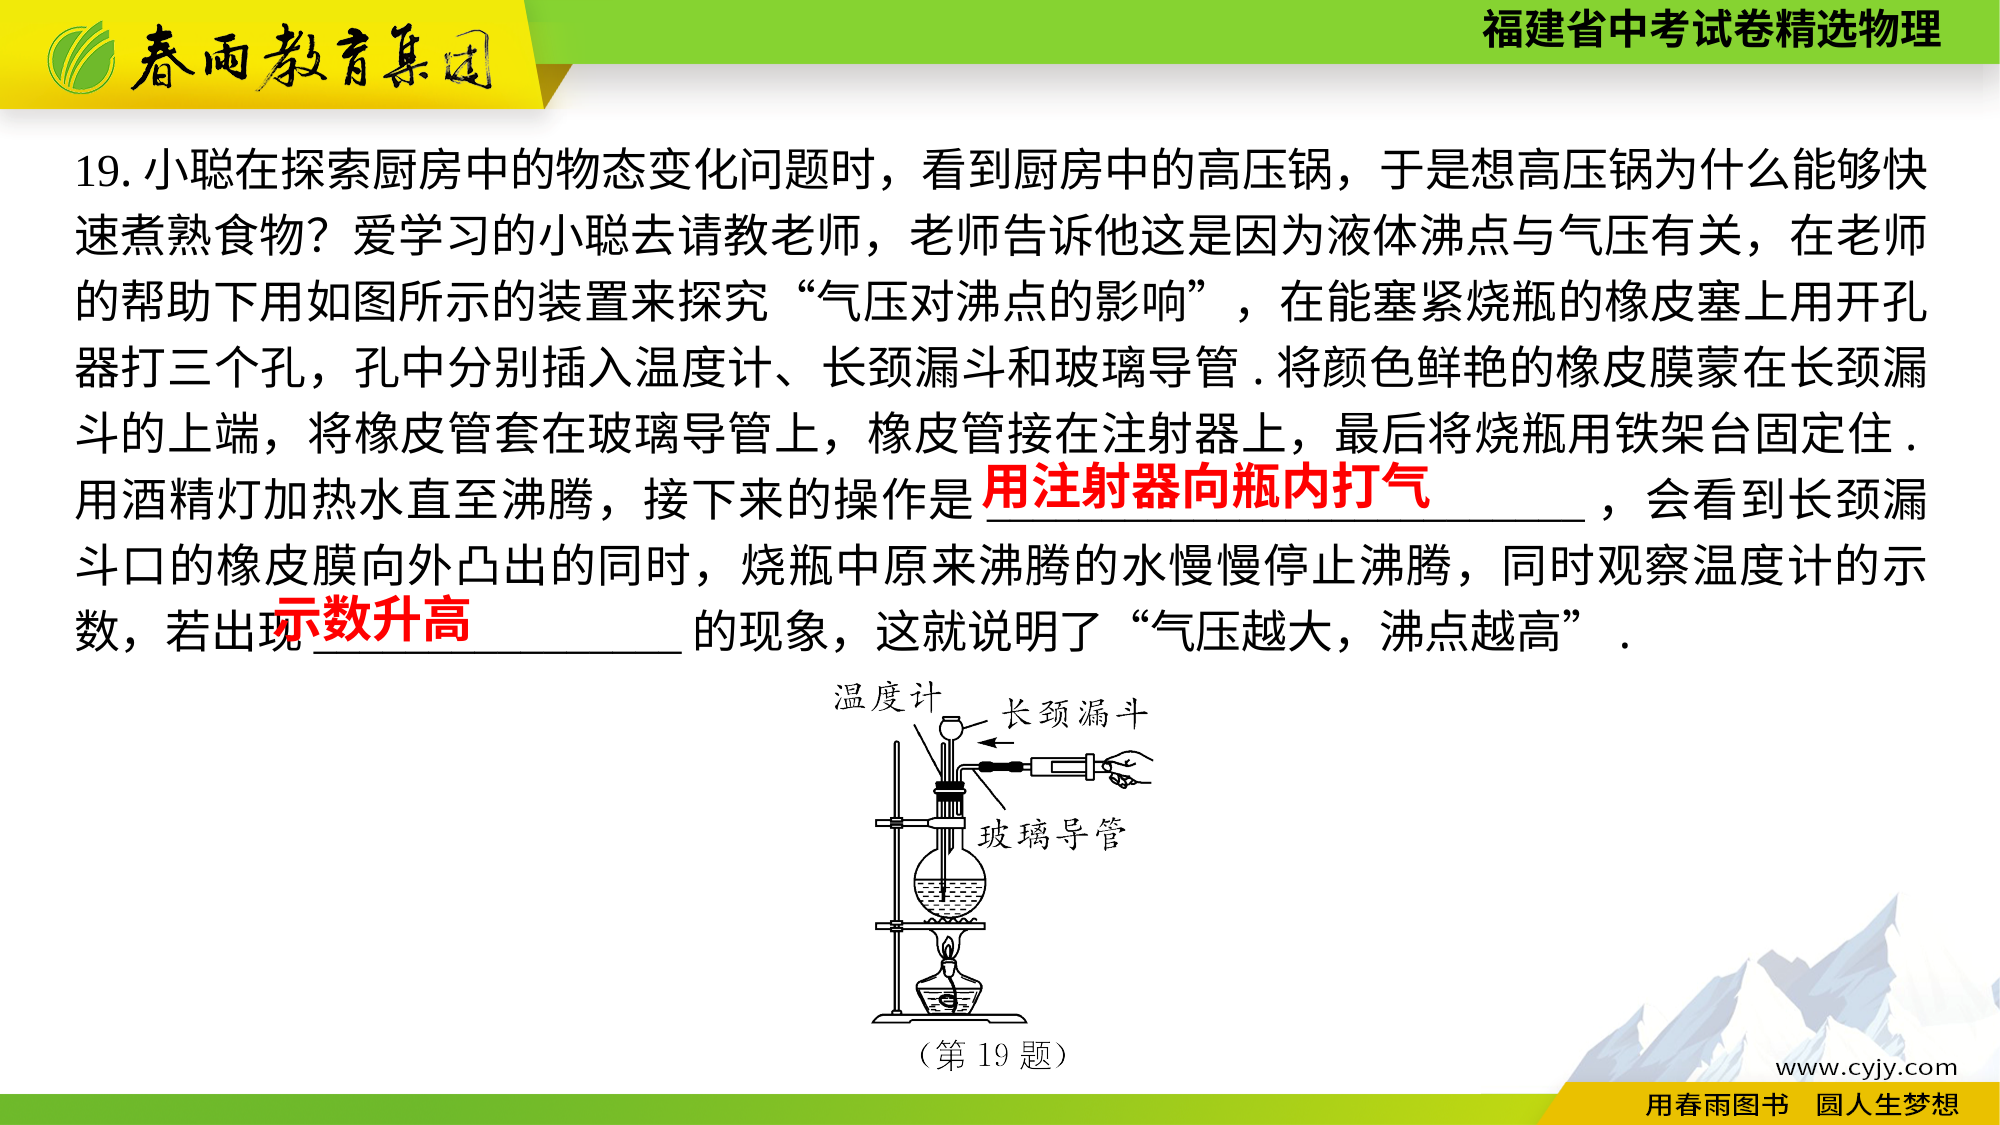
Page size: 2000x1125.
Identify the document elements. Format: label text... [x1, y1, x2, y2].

text_box 示数升高 [257, 580, 538, 656]
list 19.小聪在探索厨房中的物态变化问题时，看到厨房中的高压锅，于是想高压锅为什么能够快速煮熟食物？爱学习的小聪去请教老师，老师告诉他这是因为液体沸点与气压有关，在老师的帮助下用如图所示的装置来探究“气压对沸点的影响”，在能塞紧烧瓶的橡皮塞上用开孔器打三个孔，孔中分别插入温度计、长颈漏斗和玻璃导管.将颜色鲜艳的橡皮膜蒙在长颈漏斗的上端，将橡皮管套在玻璃导管上，橡皮管接在注射器上，最后将烧瓶用铁架台固定住.用酒精灯加热水直至沸腾，接下来的操作是__________________________，会看到长颈漏斗口的橡皮膜向外凸出的同时，烧瓶中原来沸腾的水慢慢停止沸腾，同时观察温度计的示数，若出现________________的现象，这就说明了“气压越大，沸点越高”. [59, 122, 1944, 665]
picture [0, 0, 2000, 1125]
text_box 用注射器向瓶内打气 [966, 447, 1497, 523]
